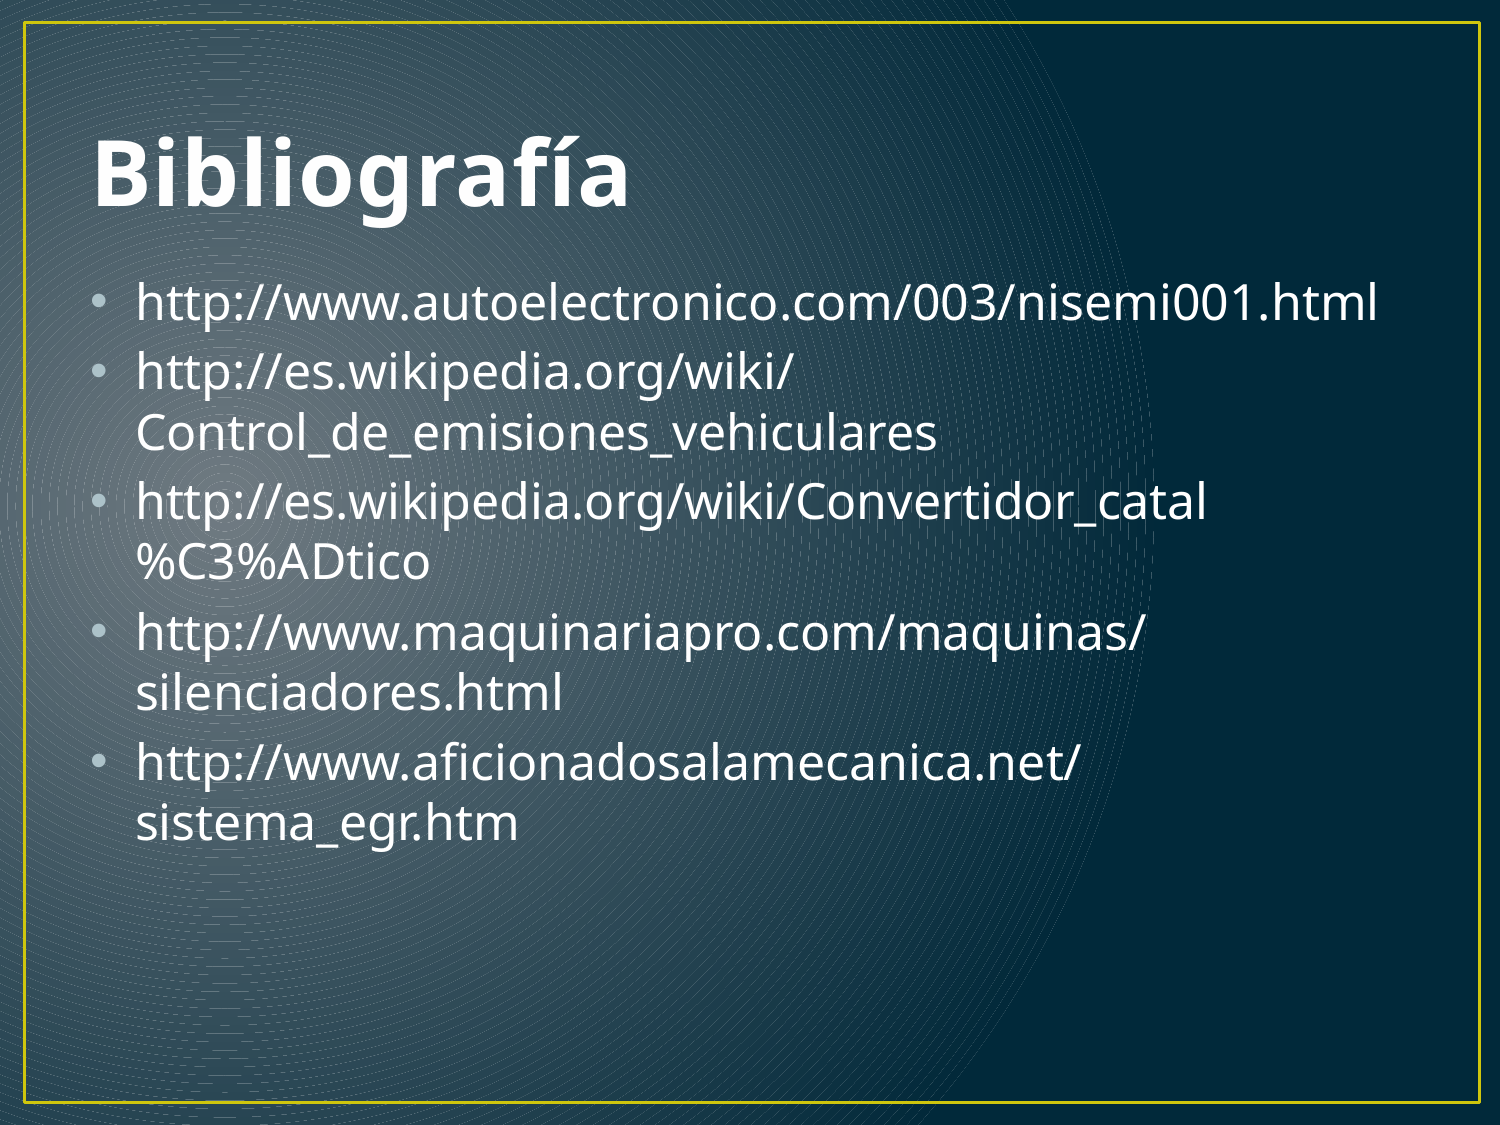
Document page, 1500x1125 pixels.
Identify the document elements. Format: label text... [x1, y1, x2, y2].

list http://www.autoelectronico.com/003/nisemi001.html http://es.wikipedia.org/wiki/Control_de_emisiones_vehiculares http://es.wikipedia.org/wiki/Convertidor_catal%C3%ADtico http://www.maquinariapro.com/maquinas/silenciadores.html http://www.aficionadosalamecanica.net/sistema_egr.htm [75, 262, 1425, 1005]
title Bibliografía [75, 45, 1425, 233]
